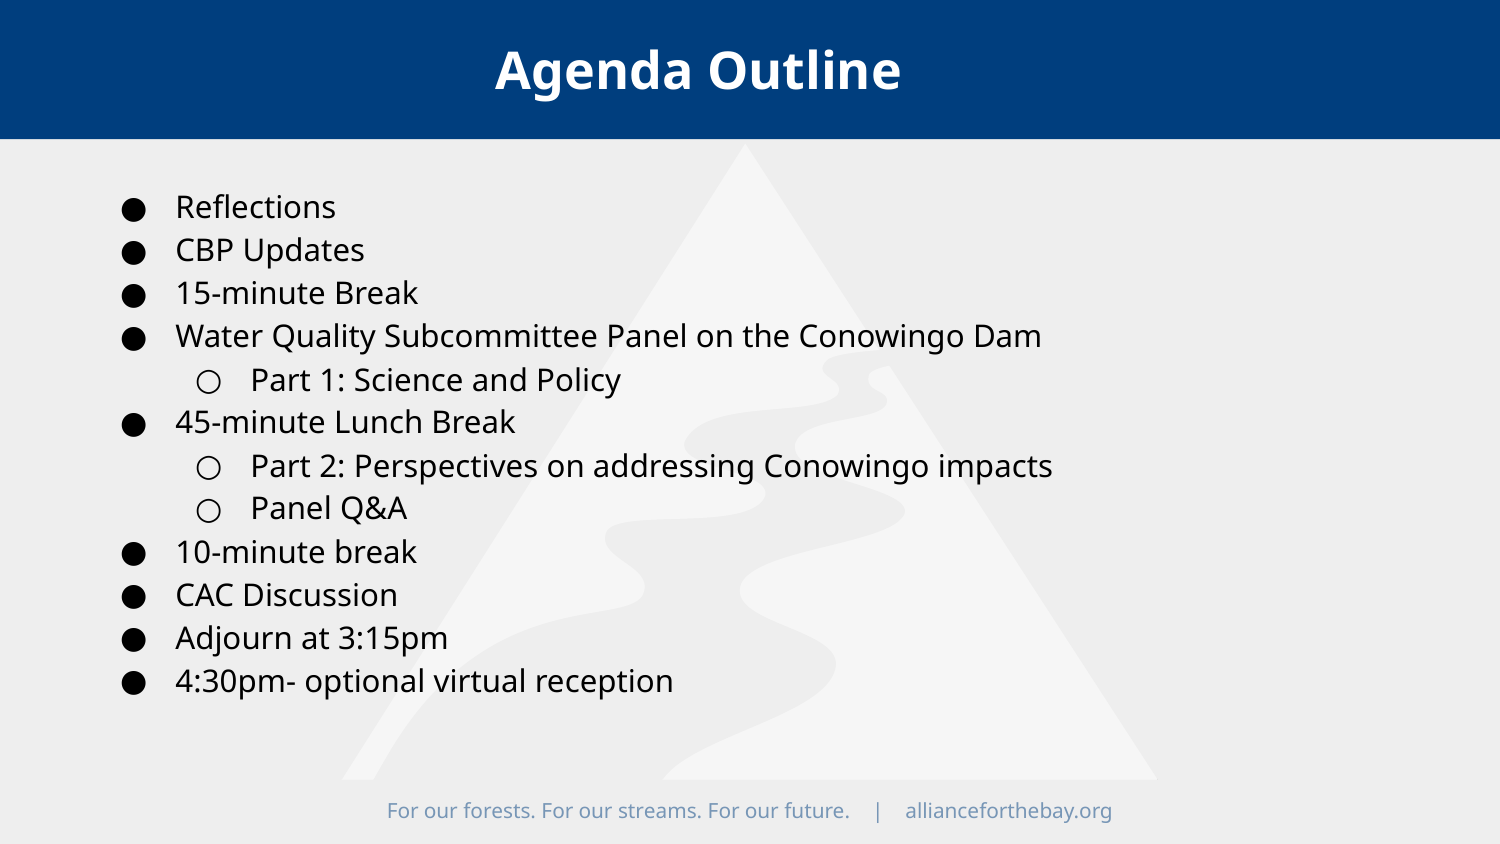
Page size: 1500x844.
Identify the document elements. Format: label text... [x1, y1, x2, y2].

text_box Reflections CBP Updates 15-minute Break Water Quality Subcommittee Panel on the Conowingo Dam Part 1: Science and Policy 45-minute Lunch Break Part 2: Perspectives on addressing Conowingo impacts Panel Q&A 10-minute break CAC Discussion Adjourn at 3:15pm 4:30pm- optional virtual reception [92, 174, 1408, 813]
text_box [0, 0, 1500, 140]
text_box Agenda Outline [92, 29, 1305, 108]
